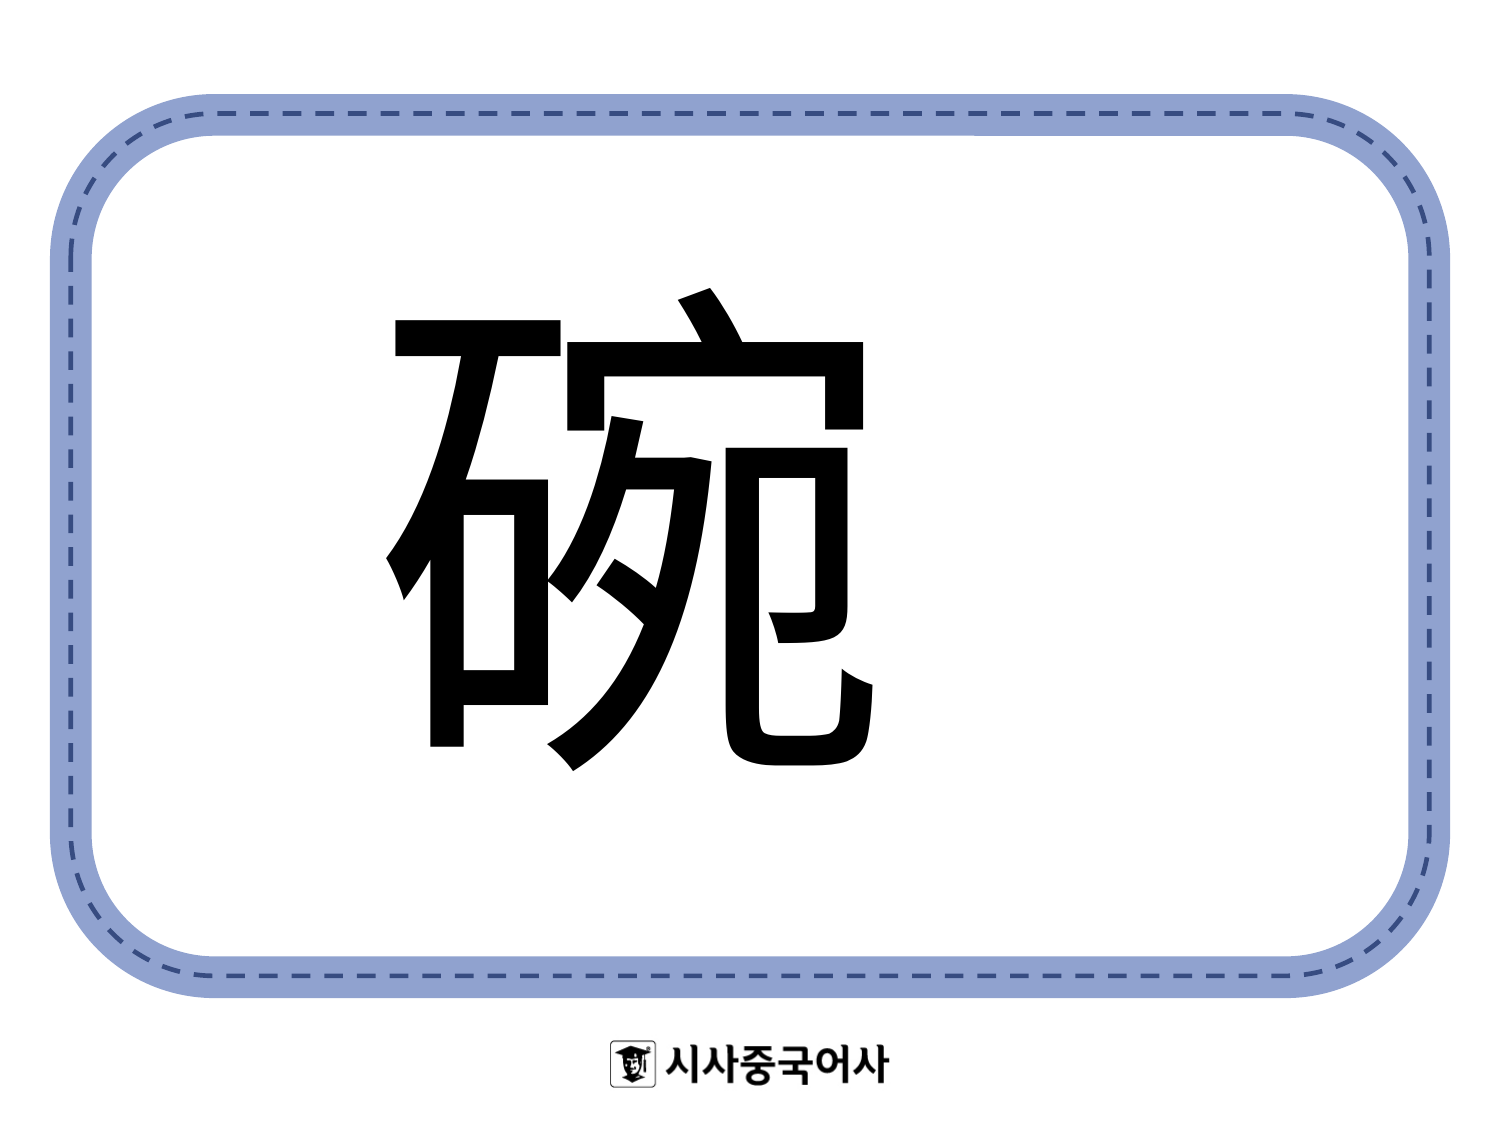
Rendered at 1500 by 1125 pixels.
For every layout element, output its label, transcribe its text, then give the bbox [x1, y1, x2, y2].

picture [602, 1034, 898, 1094]
text_box 碗 [145, 189, 1354, 853]
